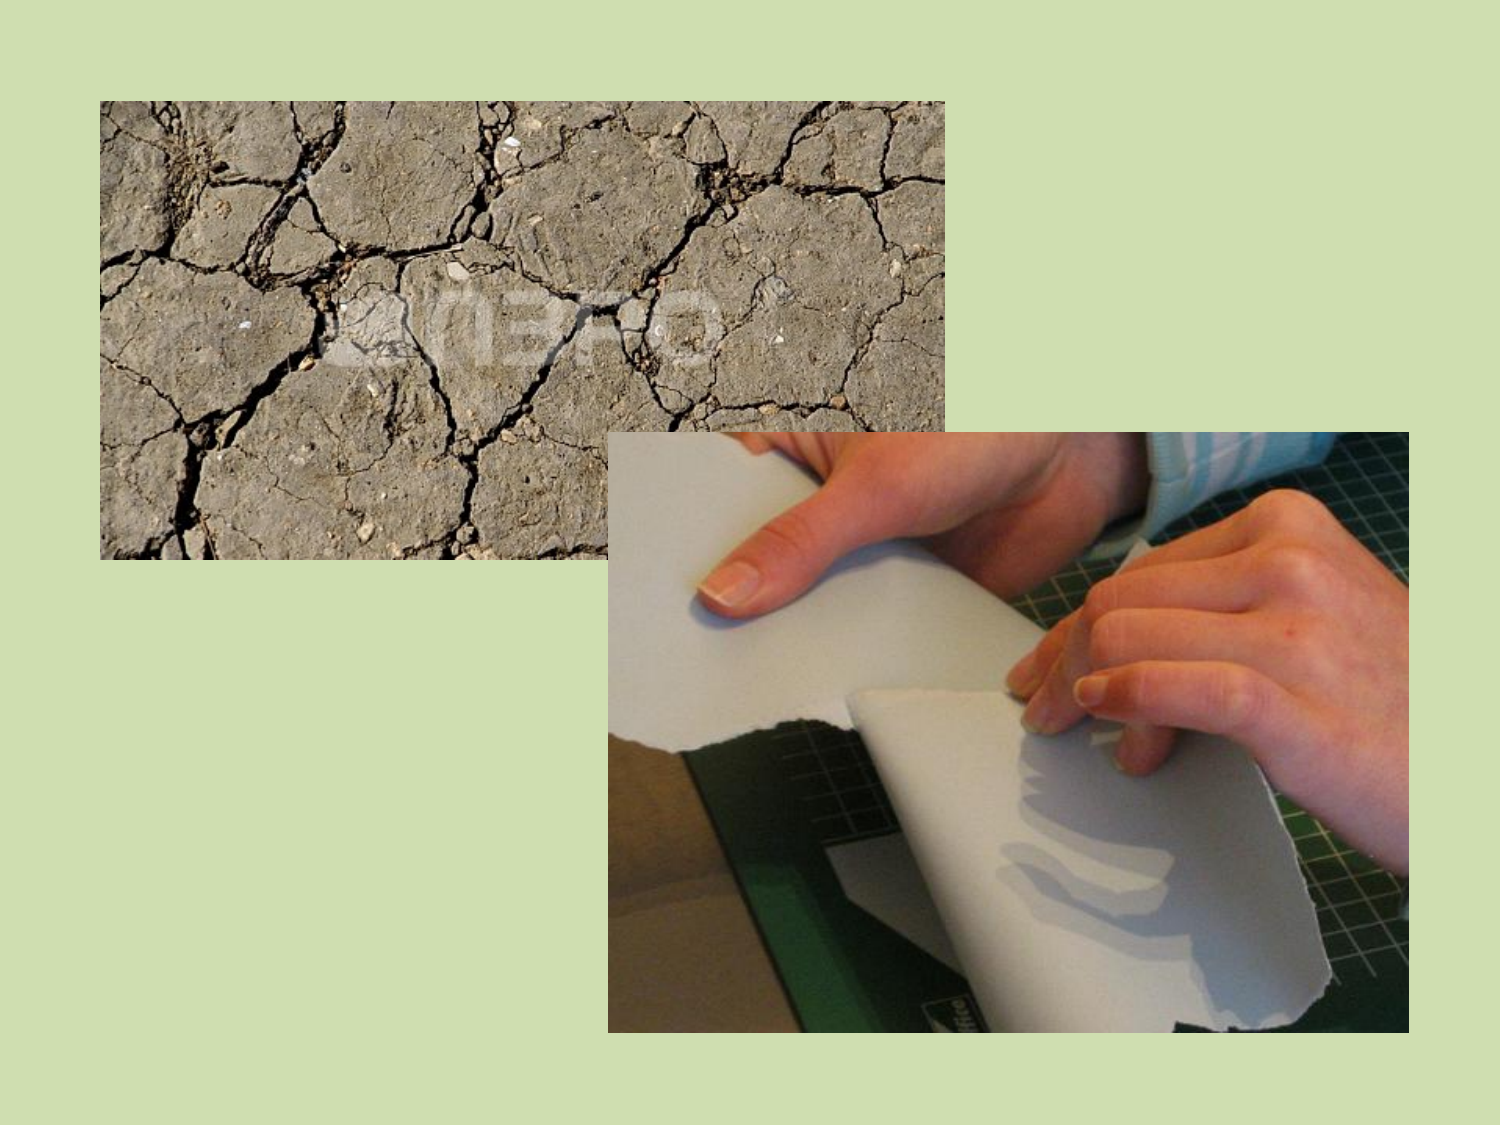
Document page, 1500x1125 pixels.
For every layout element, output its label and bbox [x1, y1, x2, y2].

picture [100, 101, 1409, 1033]
